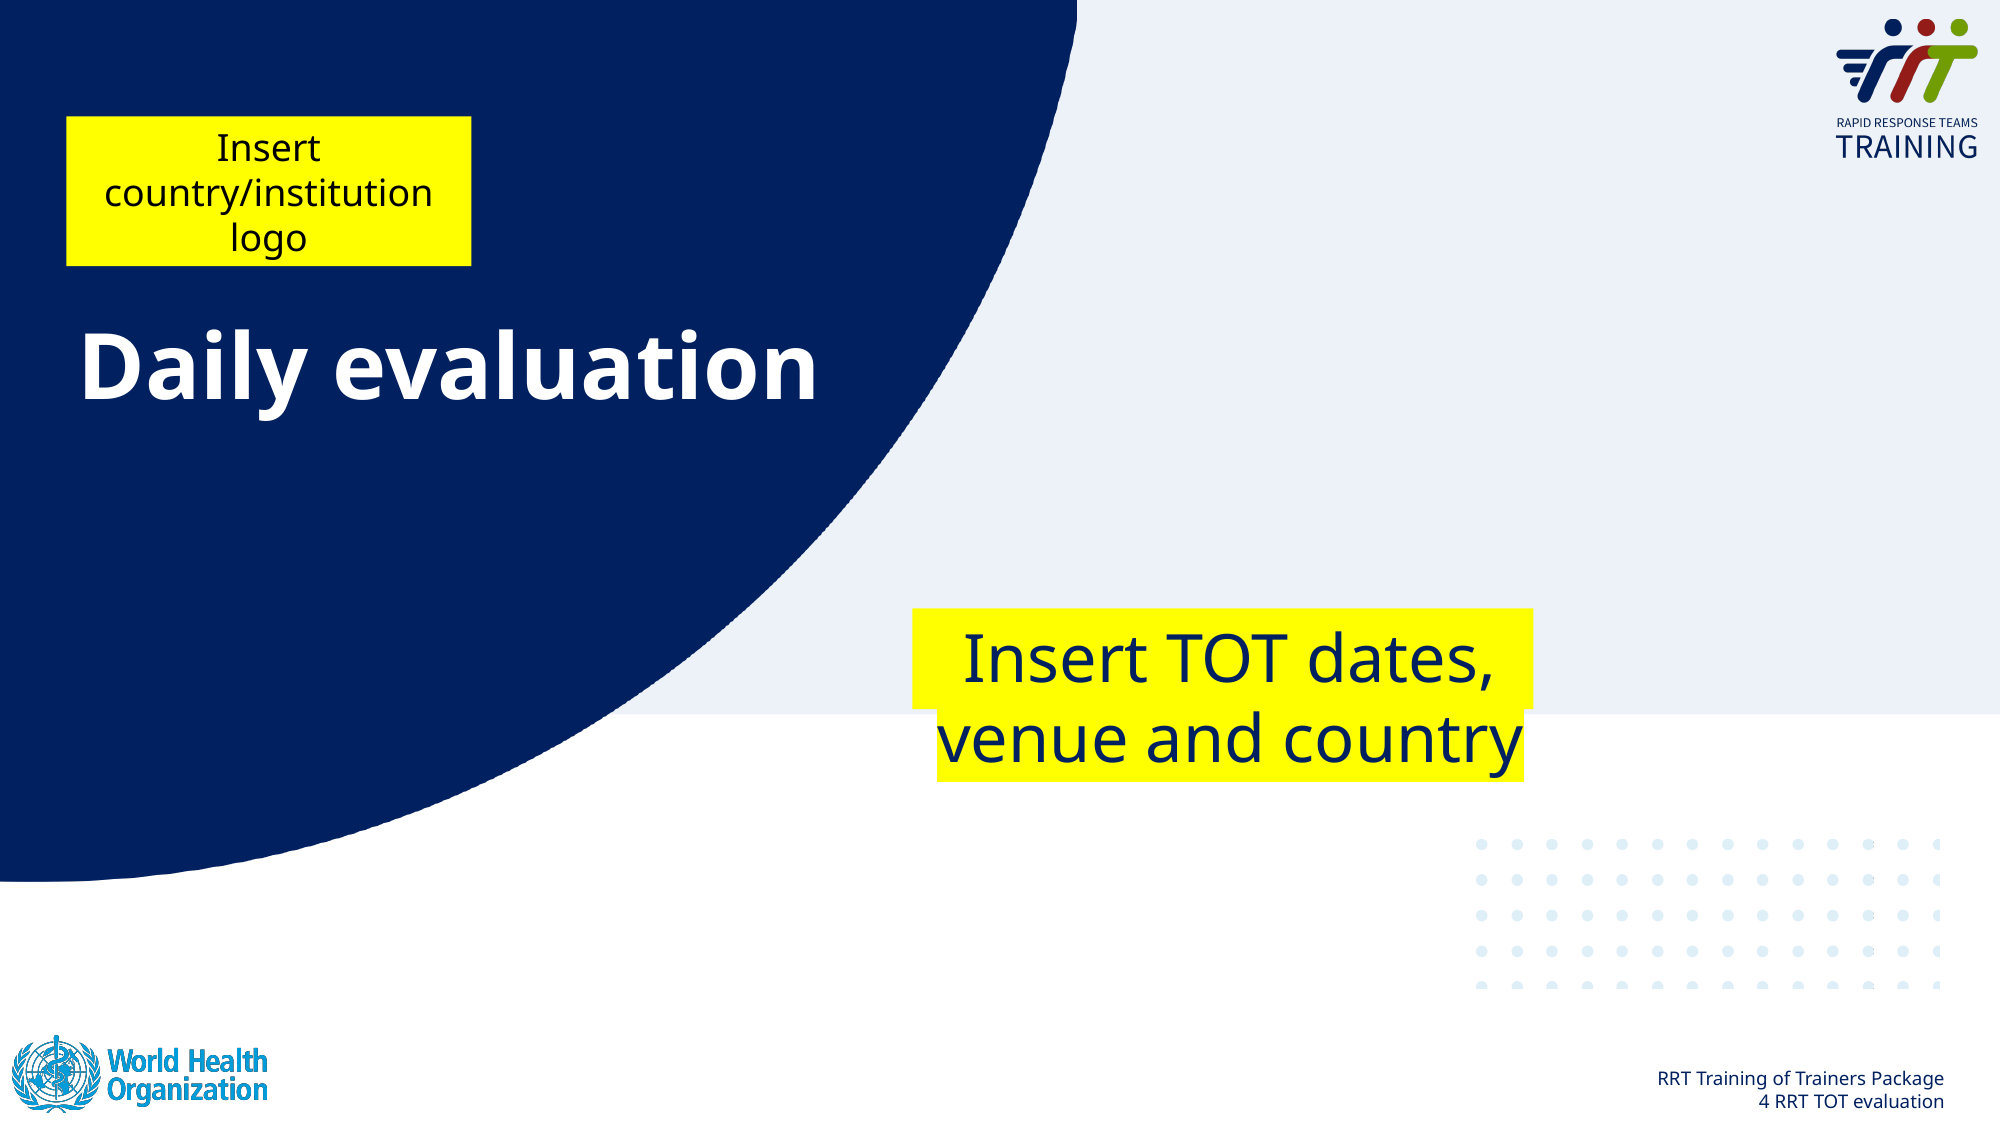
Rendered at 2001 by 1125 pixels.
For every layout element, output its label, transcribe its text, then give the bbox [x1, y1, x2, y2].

picture [36, 1088, 78, 1105]
picture [50, 1108, 62, 1113]
picture [46, 1056, 54, 1062]
picture [0, 0, 1077, 882]
picture [1476, 839, 1940, 989]
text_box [912, 608, 1534, 786]
picture [59, 1035, 267, 1113]
text_box Insert country/institution logo [66, 116, 472, 267]
picture [12, 1083, 48, 1113]
picture [71, 1053, 90, 1091]
picture [22, 1062, 26, 1077]
picture [34, 1054, 43, 1078]
picture [12, 1035, 54, 1068]
picture [40, 1062, 47, 1070]
text_box Daily evaluation​ [69, 299, 1177, 425]
picture [1835, 19, 1978, 167]
picture [30, 1083, 37, 1091]
picture [24, 1054, 36, 1087]
